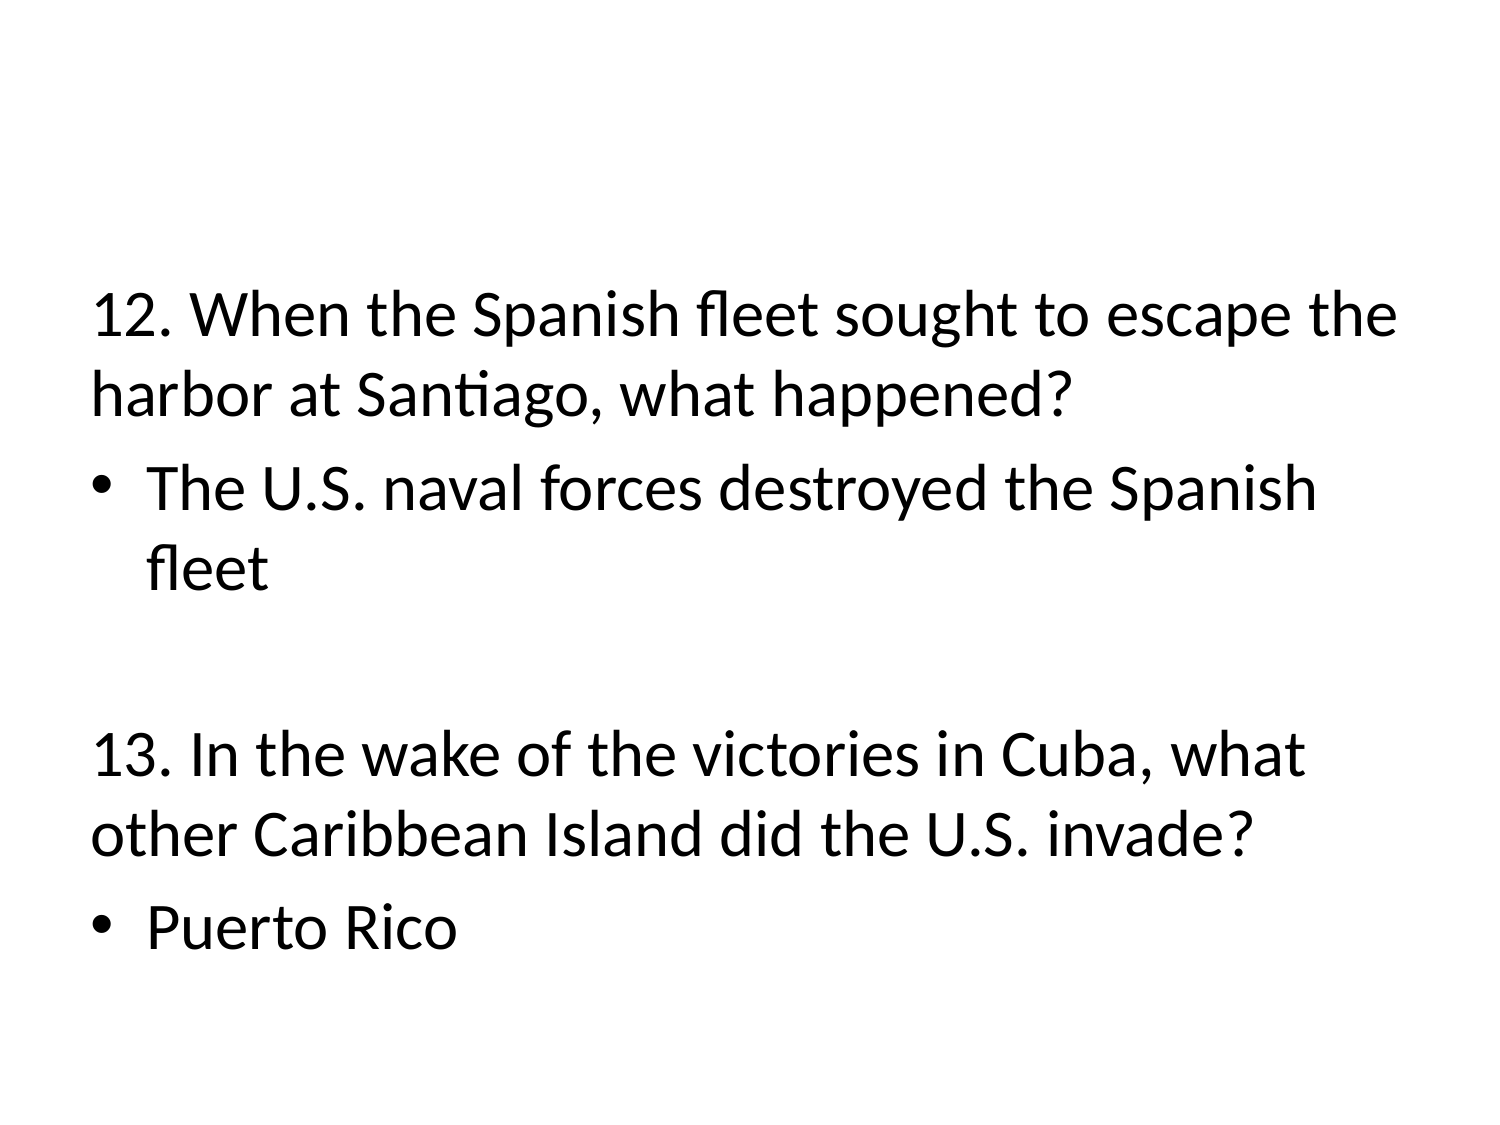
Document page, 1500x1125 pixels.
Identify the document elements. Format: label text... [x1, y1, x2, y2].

list 12. When the Spanish fleet sought to escape the harbor at Santiago, what happened? The U.S. naval forces destroyed the Spanish fleet 13. In the wake of the victories in Cuba, what other Caribbean Island did the U.S. invade? Puerto Rico [75, 262, 1425, 1005]
